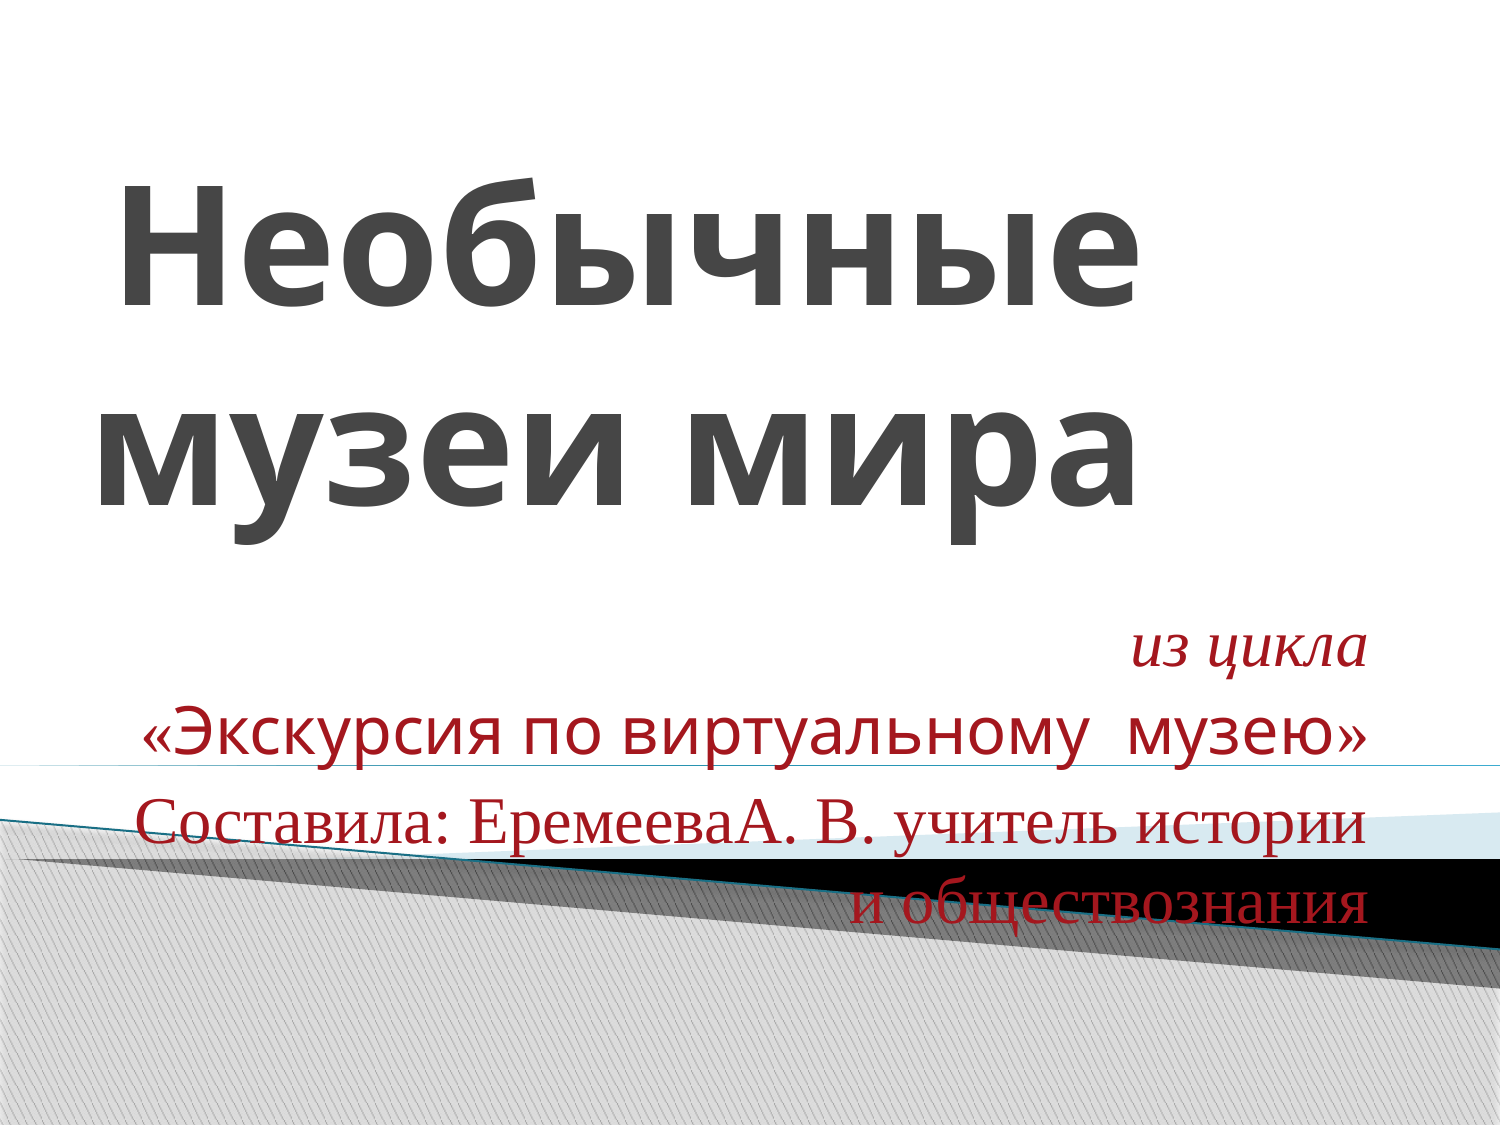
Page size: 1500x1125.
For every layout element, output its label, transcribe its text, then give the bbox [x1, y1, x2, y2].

subtitle из цикла «Экскурсия по виртуальному музею» Составила: ЕремееваА. В. учитель истории и обществознания [112, 592, 1388, 1055]
picture [5, 859, 112, 868]
picture [1388, 941, 1500, 989]
title Необычные музеи мира [35, 246, 1161, 547]
